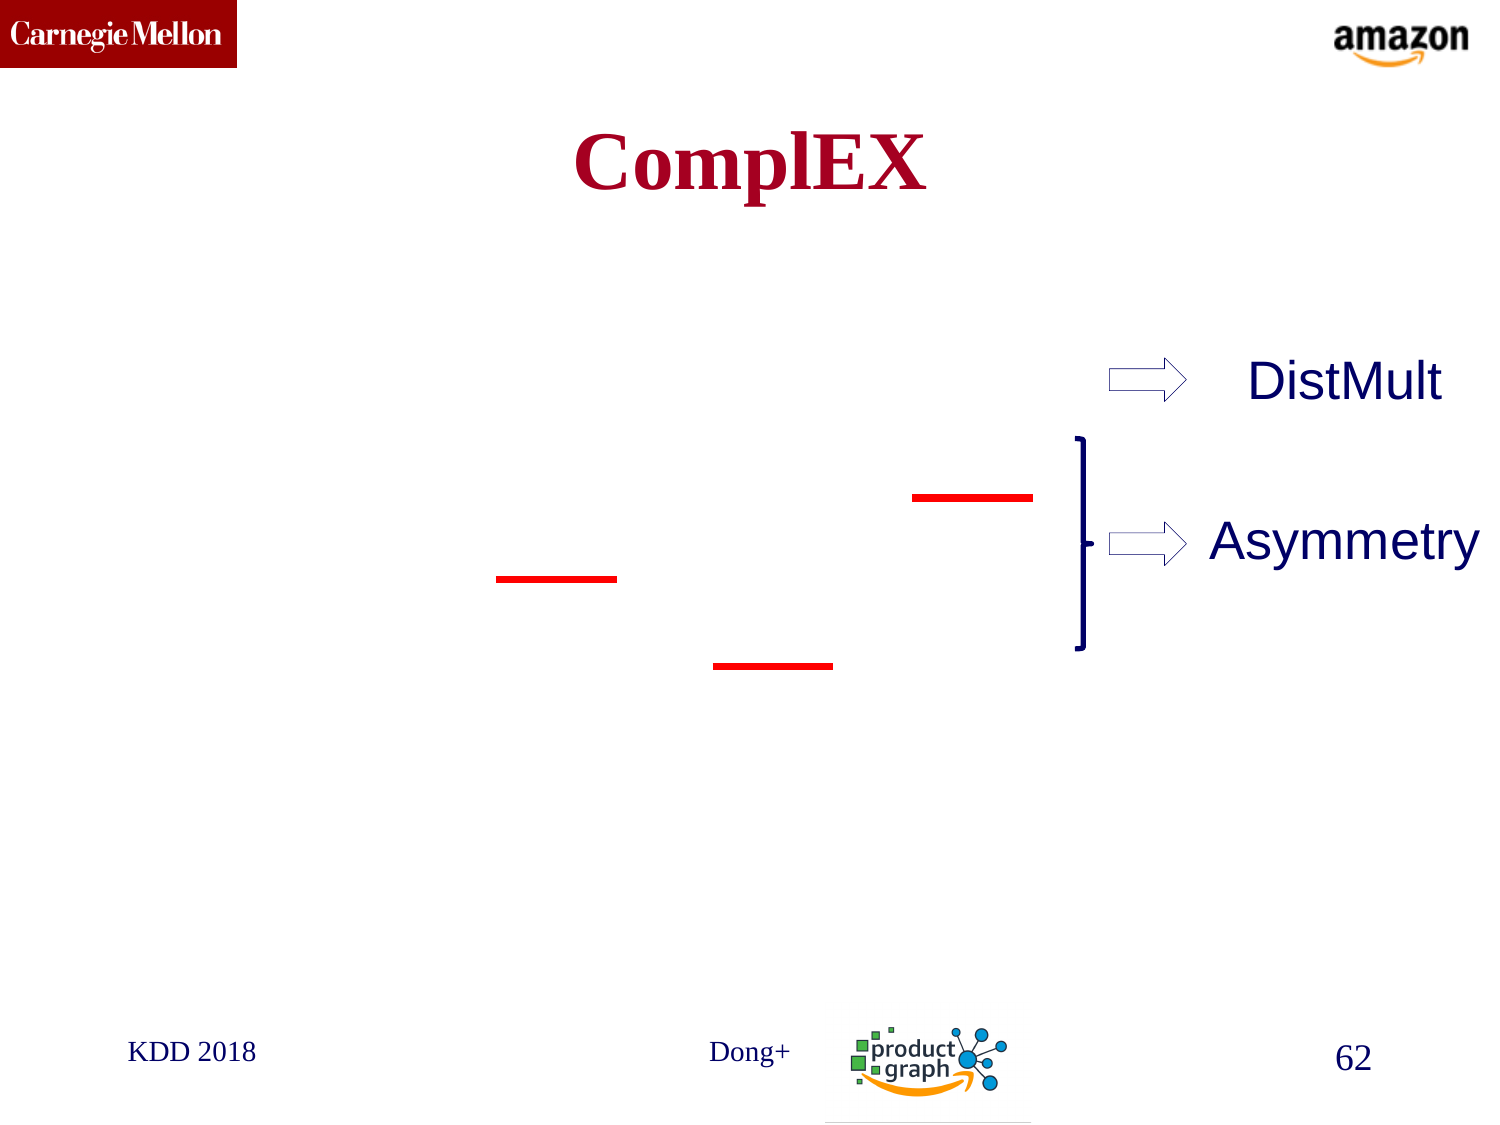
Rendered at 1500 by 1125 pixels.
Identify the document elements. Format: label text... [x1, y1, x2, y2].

text_box [1109, 357, 1187, 402]
slide_number KDD 2018 [112, 1024, 426, 1101]
text_box [1109, 521, 1187, 566]
footer Dong+ [512, 1024, 988, 1101]
picture [1322, 4, 1484, 88]
text_box DistMult [1232, 337, 1458, 418]
text_box [1074, 438, 1092, 649]
title ComplEX [112, 99, 1388, 213]
slide_number 62 [1074, 1024, 1388, 1101]
text_box Asymmetry [1194, 498, 1496, 578]
picture [0, 0, 237, 68]
